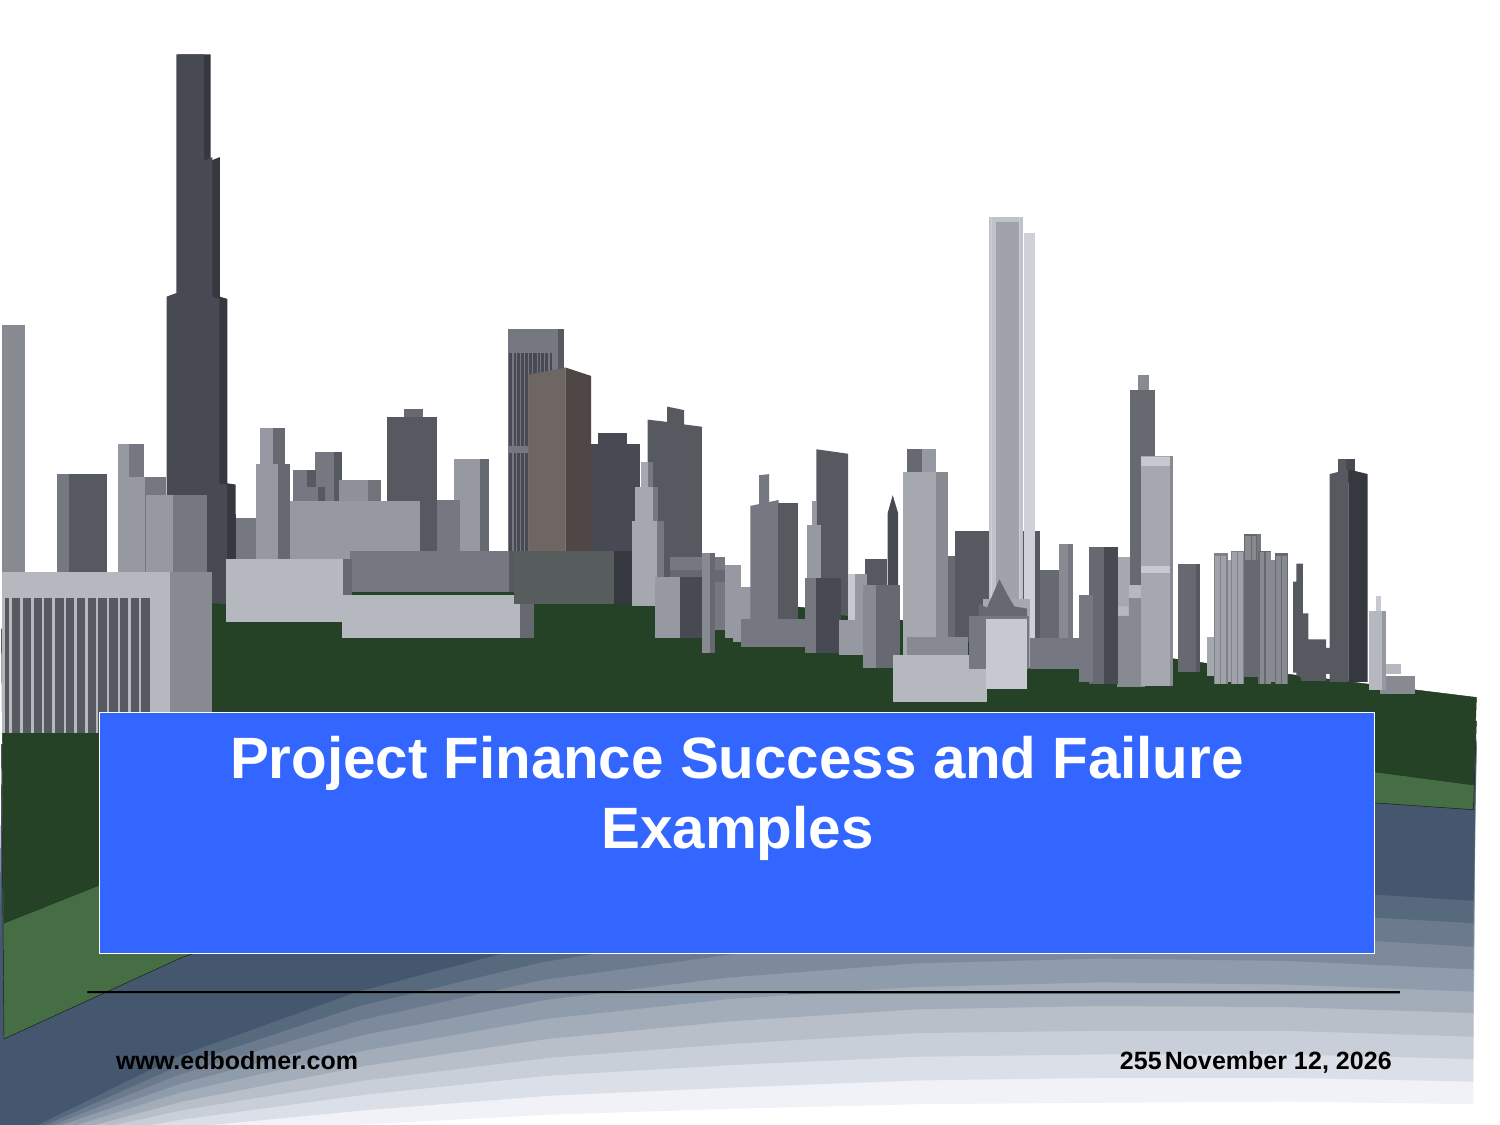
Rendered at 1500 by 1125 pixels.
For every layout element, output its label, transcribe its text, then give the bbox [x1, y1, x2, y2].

title Project Finance Success and Failure Examples [99, 712, 1375, 954]
